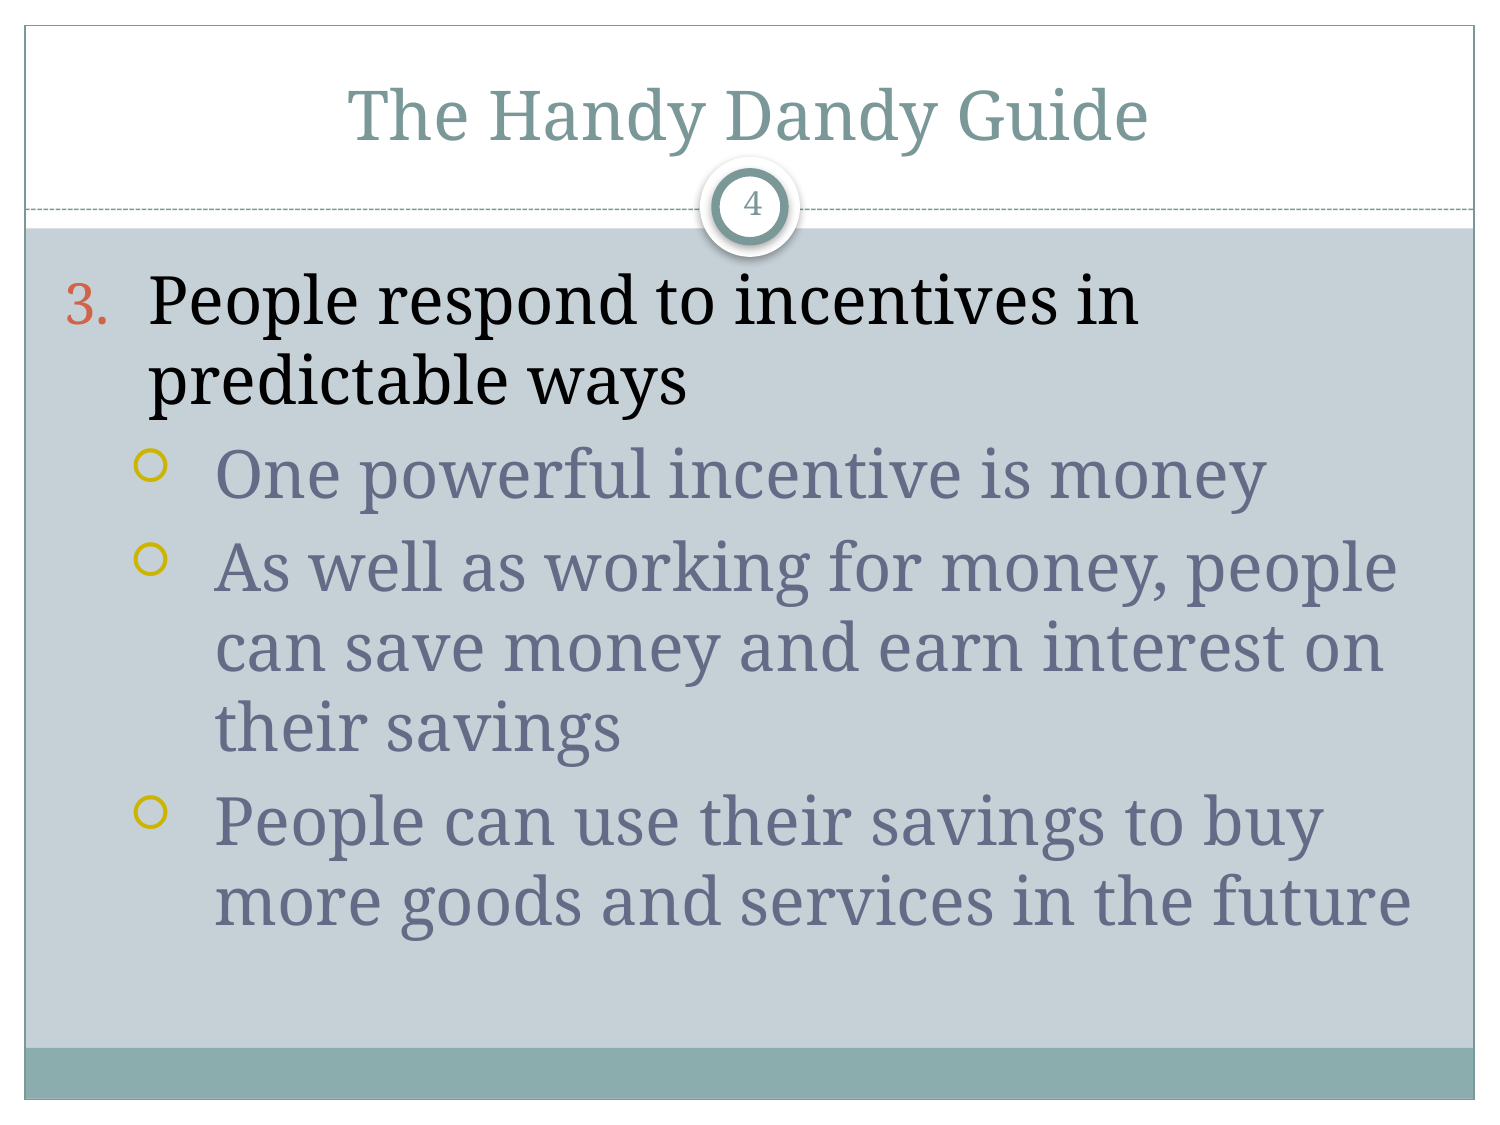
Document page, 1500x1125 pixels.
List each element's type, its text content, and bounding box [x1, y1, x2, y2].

list People respond to incentives in predictable ways One powerful incentive is money As well as working for money, people can save money and earn interest on their savings People can use their savings to buy more goods and services in the future [49, 250, 1445, 1001]
slide_number 4 [715, 168, 791, 241]
title The Handy Dandy Guide [49, 37, 1450, 162]
